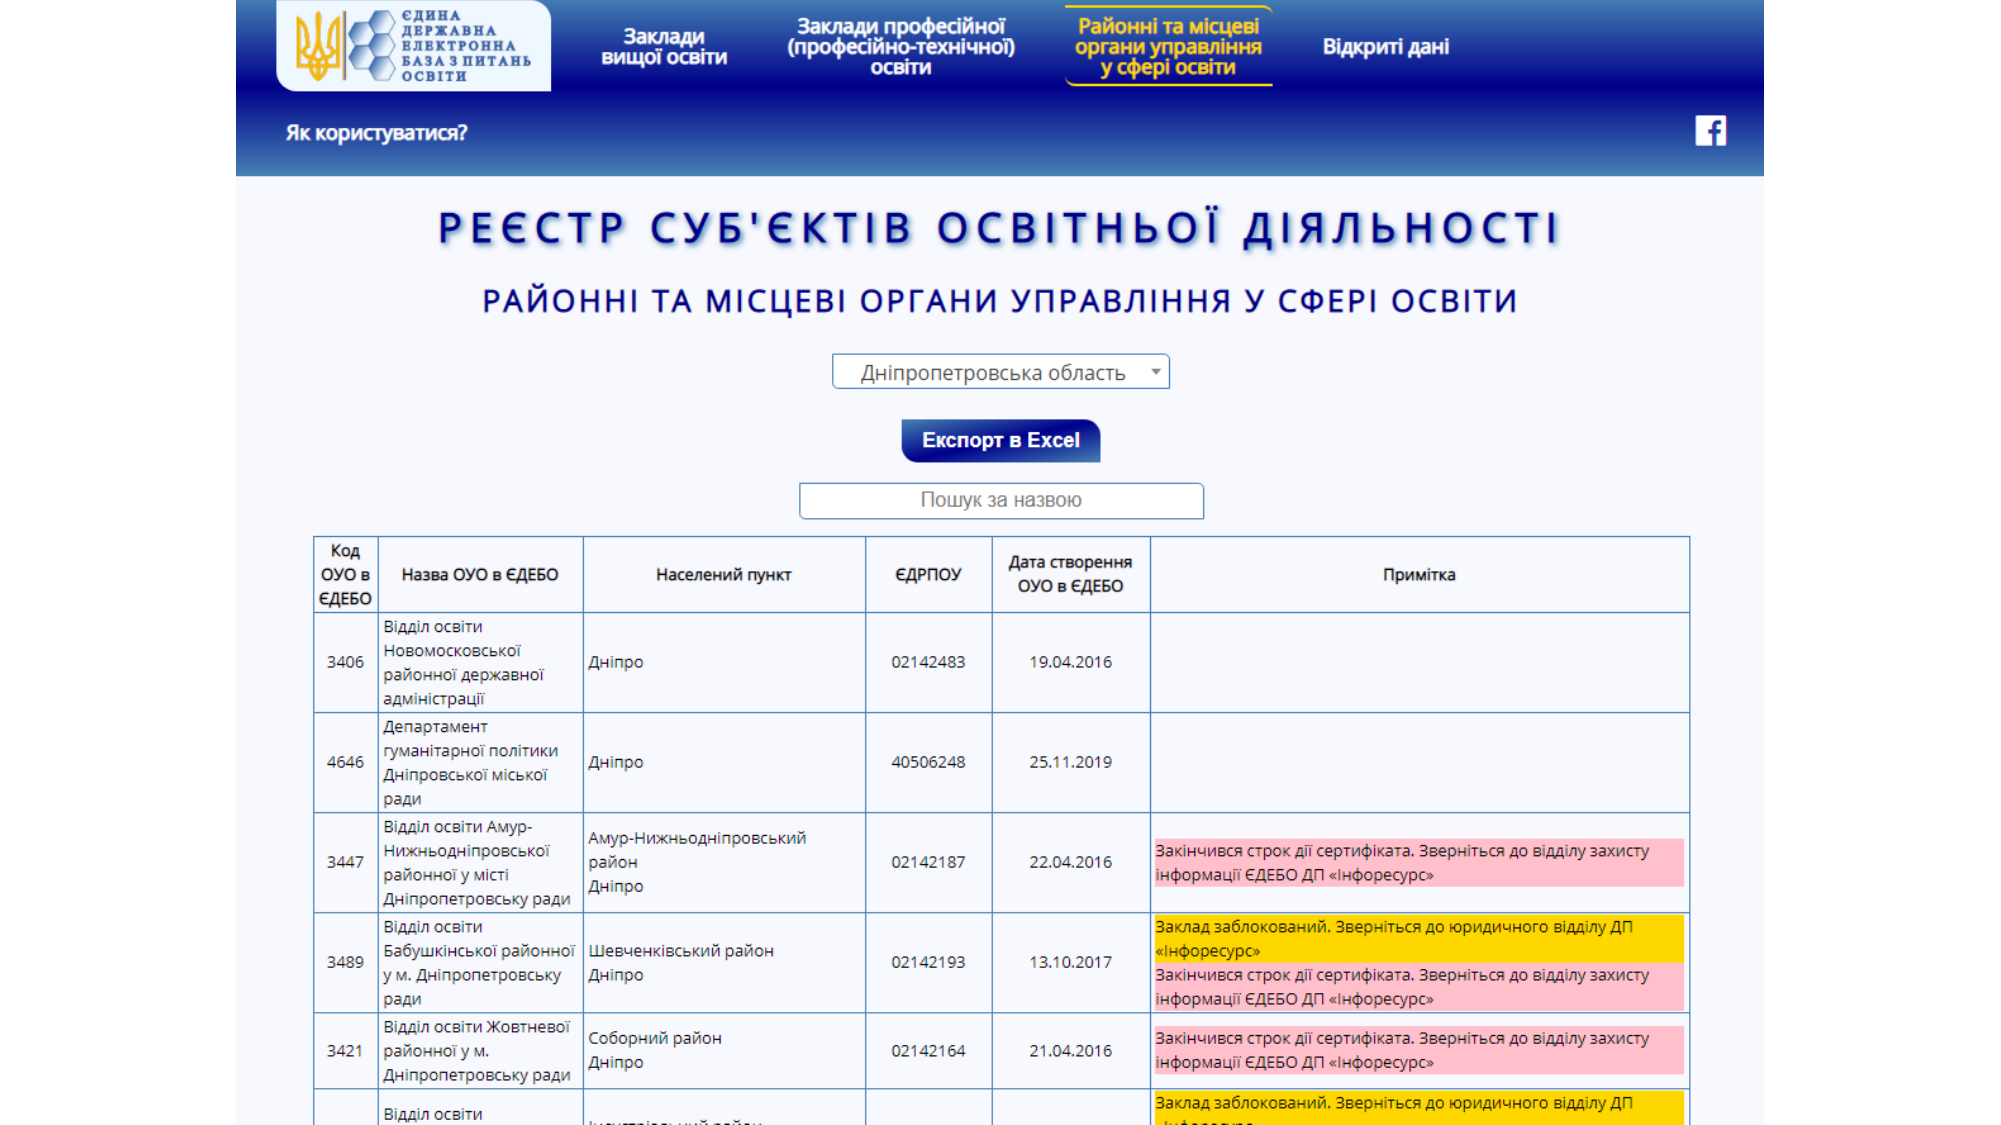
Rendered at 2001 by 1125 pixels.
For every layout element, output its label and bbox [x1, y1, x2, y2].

picture [236, 0, 1764, 1125]
